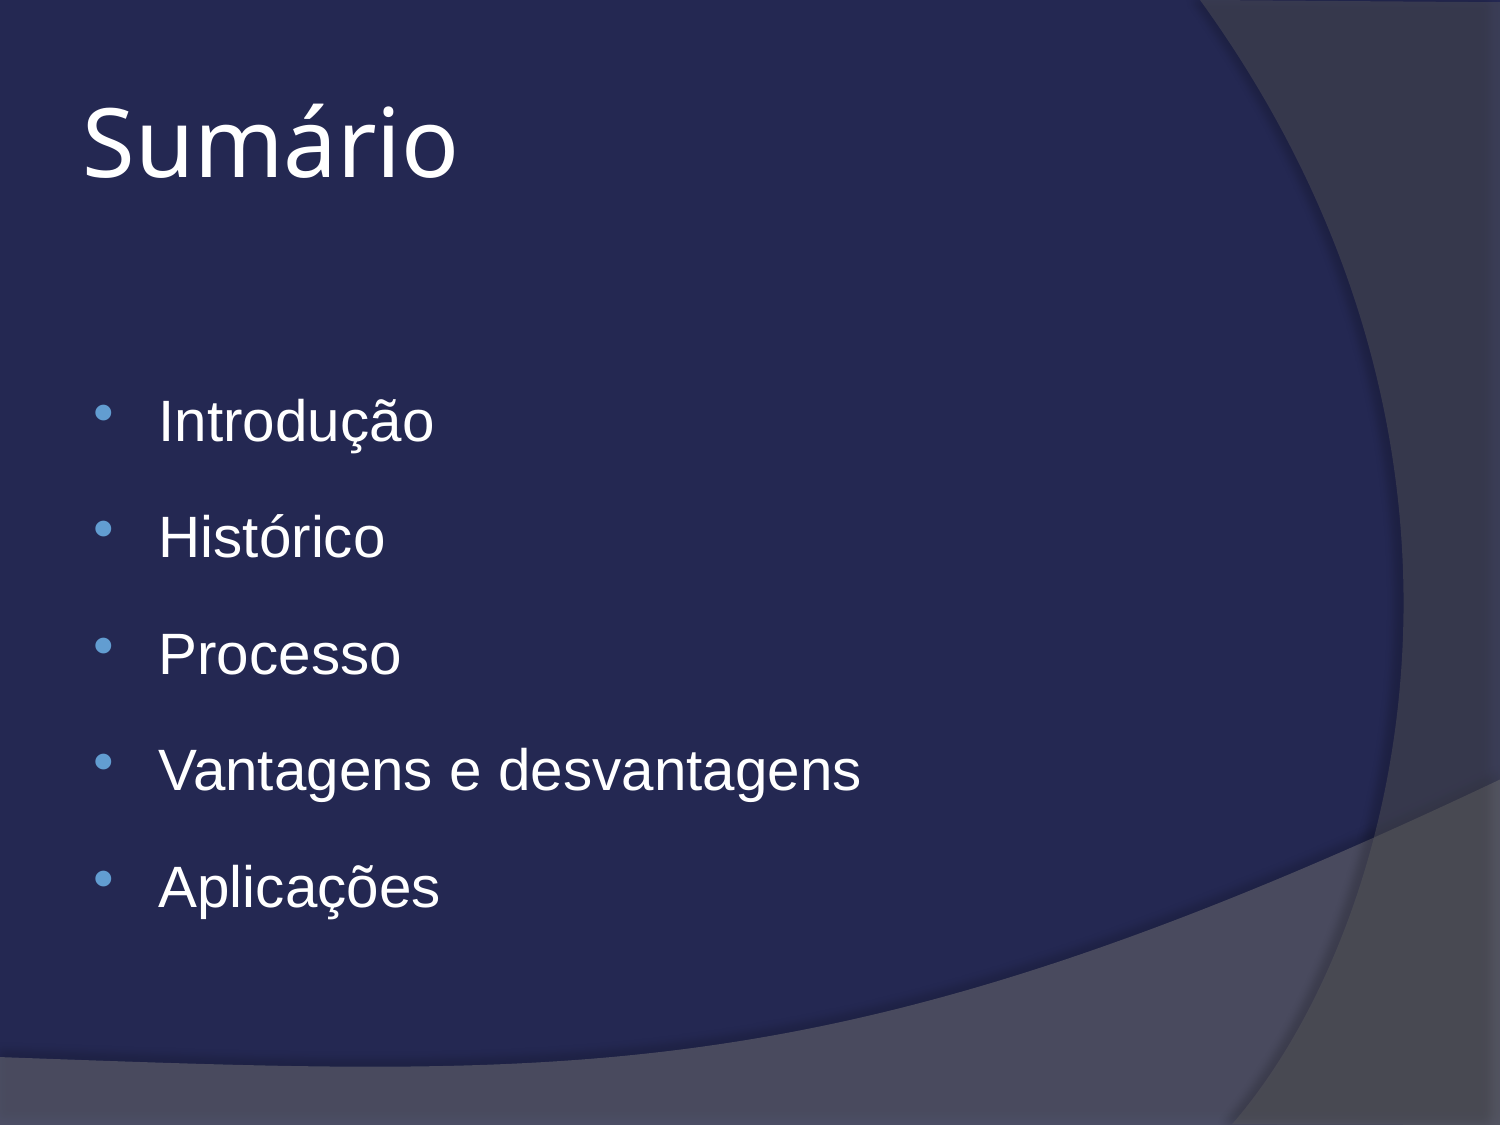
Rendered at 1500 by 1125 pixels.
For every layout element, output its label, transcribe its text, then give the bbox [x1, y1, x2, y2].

title Sumário [75, 45, 1300, 233]
list Introdução Histórico Processo Vantagens e desvantagens Aplicações [75, 262, 1300, 1005]
